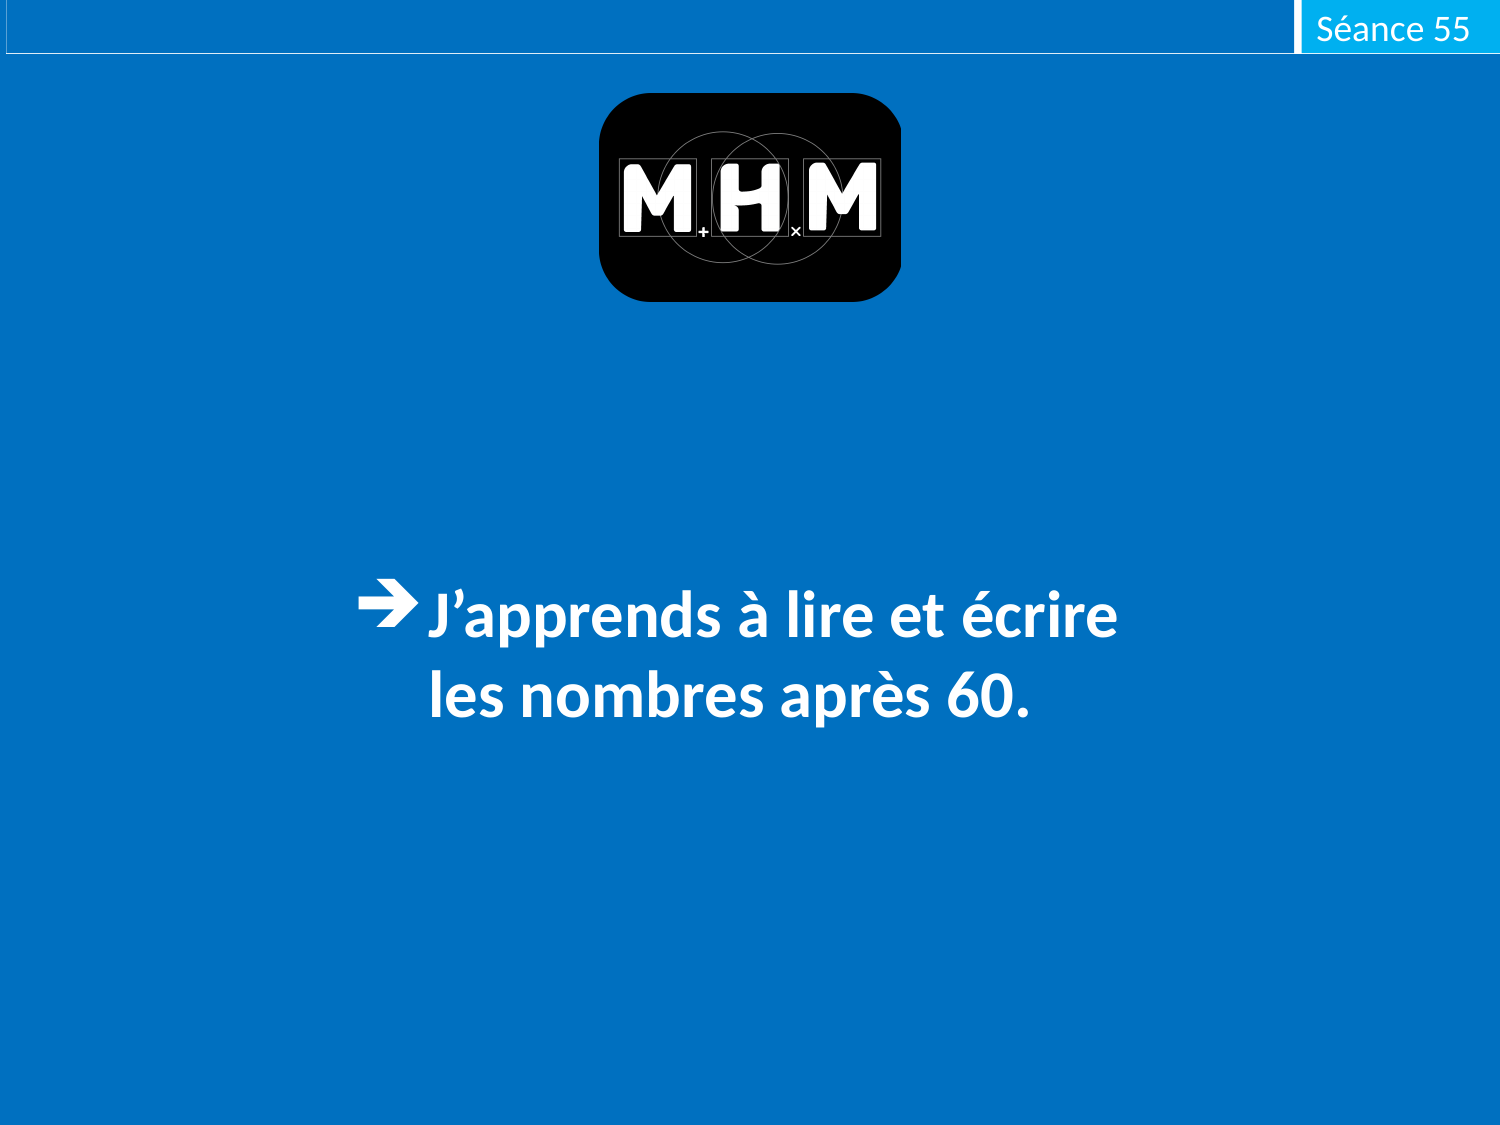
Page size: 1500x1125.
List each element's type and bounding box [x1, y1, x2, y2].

text_box [0, 54, 1500, 1125]
